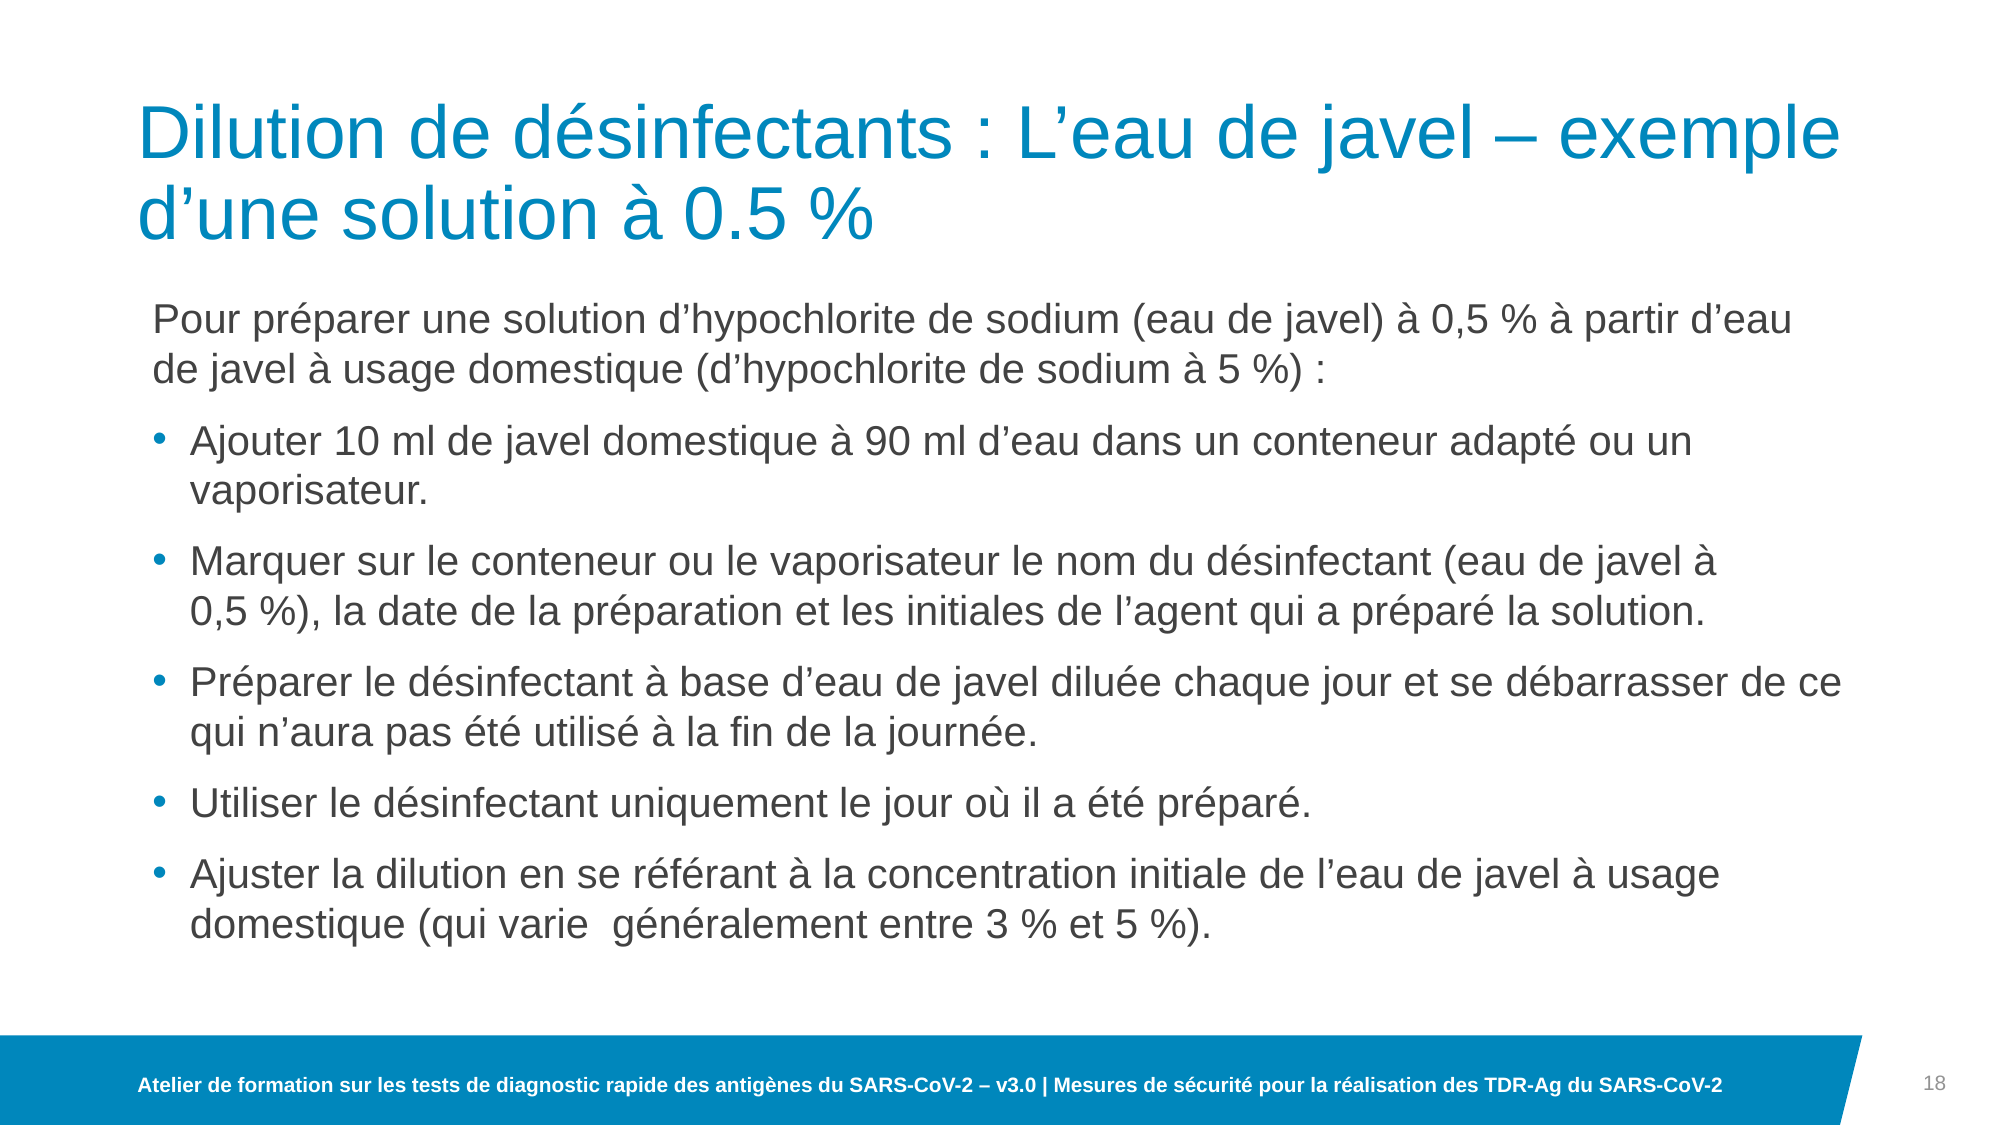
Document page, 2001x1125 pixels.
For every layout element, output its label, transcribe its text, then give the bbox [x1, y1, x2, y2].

list Pour préparer une solution d’hypochlorite de sodium (eau de javel) à 0,5 % à partir d’eau de javel à usage domestique (d’hypochlorite de sodium à 5 %) : Ajouter 10 ml de javel domestique à 90 ml d’eau dans un conteneur adapté ou un vaporisateur. Marquer sur le conteneur ou le vaporisateur le nom du désinfectant (eau de javel à 0,5 %), la date de la préparation et les initiales de l’agent qui a préparé la solution. Préparer le désinfectant à base d’eau de javel diluée chaque jour et se débarrasser de ce qui n’aura pas été utilisé à la fin de la journée. Utiliser le désinfectant uniquement le jour où il a été préparé. Ajuster la dilution en se référant à la concentration initiale de l’eau de javel à usage domestique (qui varie généralement entre 3 % et 5 %). [137, 284, 1863, 1014]
title Dilution de désinfectants : L’eau de javel – exemple d’une solution à 0.5 % [137, 100, 1863, 256]
footer Atelier de formation sur les tests de diagnostic rapide des antigènes du SARS-CoV-2 – v3.0 | Mesures de sécurité pour la réalisation des TDR-Ag du SARS-CoV-2 [137, 1042, 1762, 1125]
slide_number 18 [1862, 1035, 1947, 1125]
